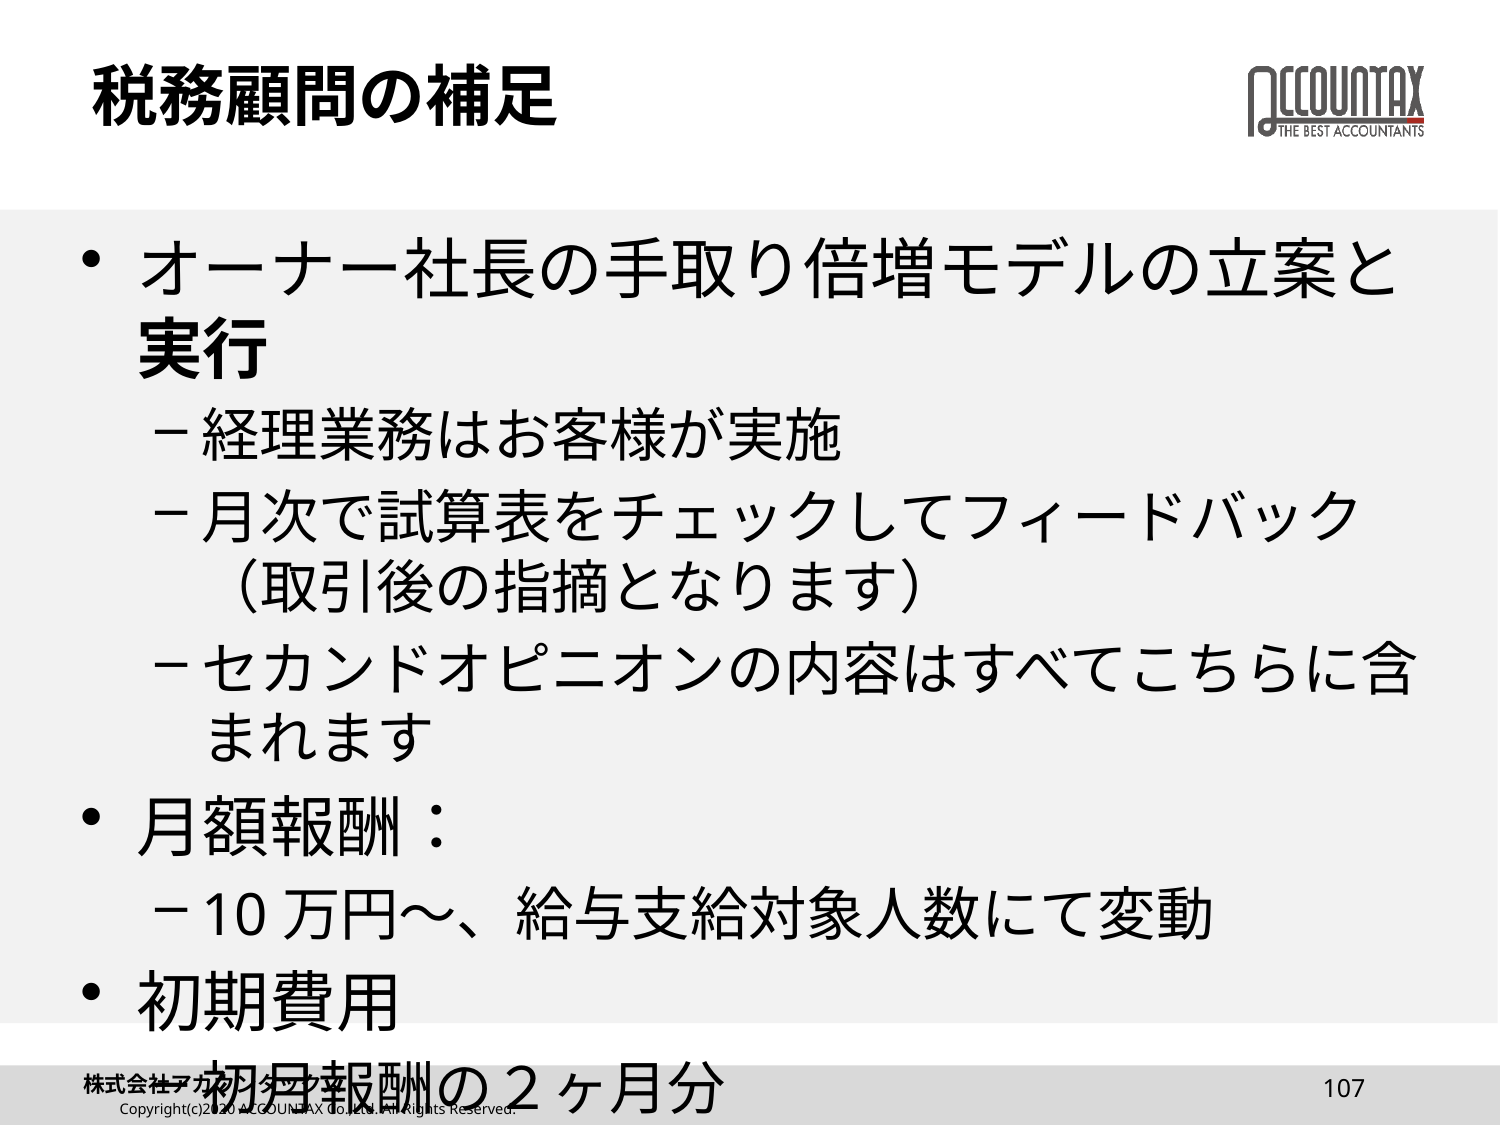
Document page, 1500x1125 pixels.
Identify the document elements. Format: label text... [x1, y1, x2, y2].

list オーナー社長の手取り倍増モデルの立案と実行 経理業務はお客様が実施 月次で試算表をチェックしてフィードバック（取引後の指摘となります） セカンドオピニオンの内容はすべてこちらに含まれます 月額報酬： 10万円～、給与支給対象人数にて変動 初期費用 初月報酬の２ヶ月分 [64, 219, 1447, 962]
picture [1353, 66, 1424, 137]
slide_number 107 [1266, 1064, 1422, 1118]
text_box [0, 209, 1498, 1024]
title 税務顧問の補足 [76, 31, 1353, 157]
